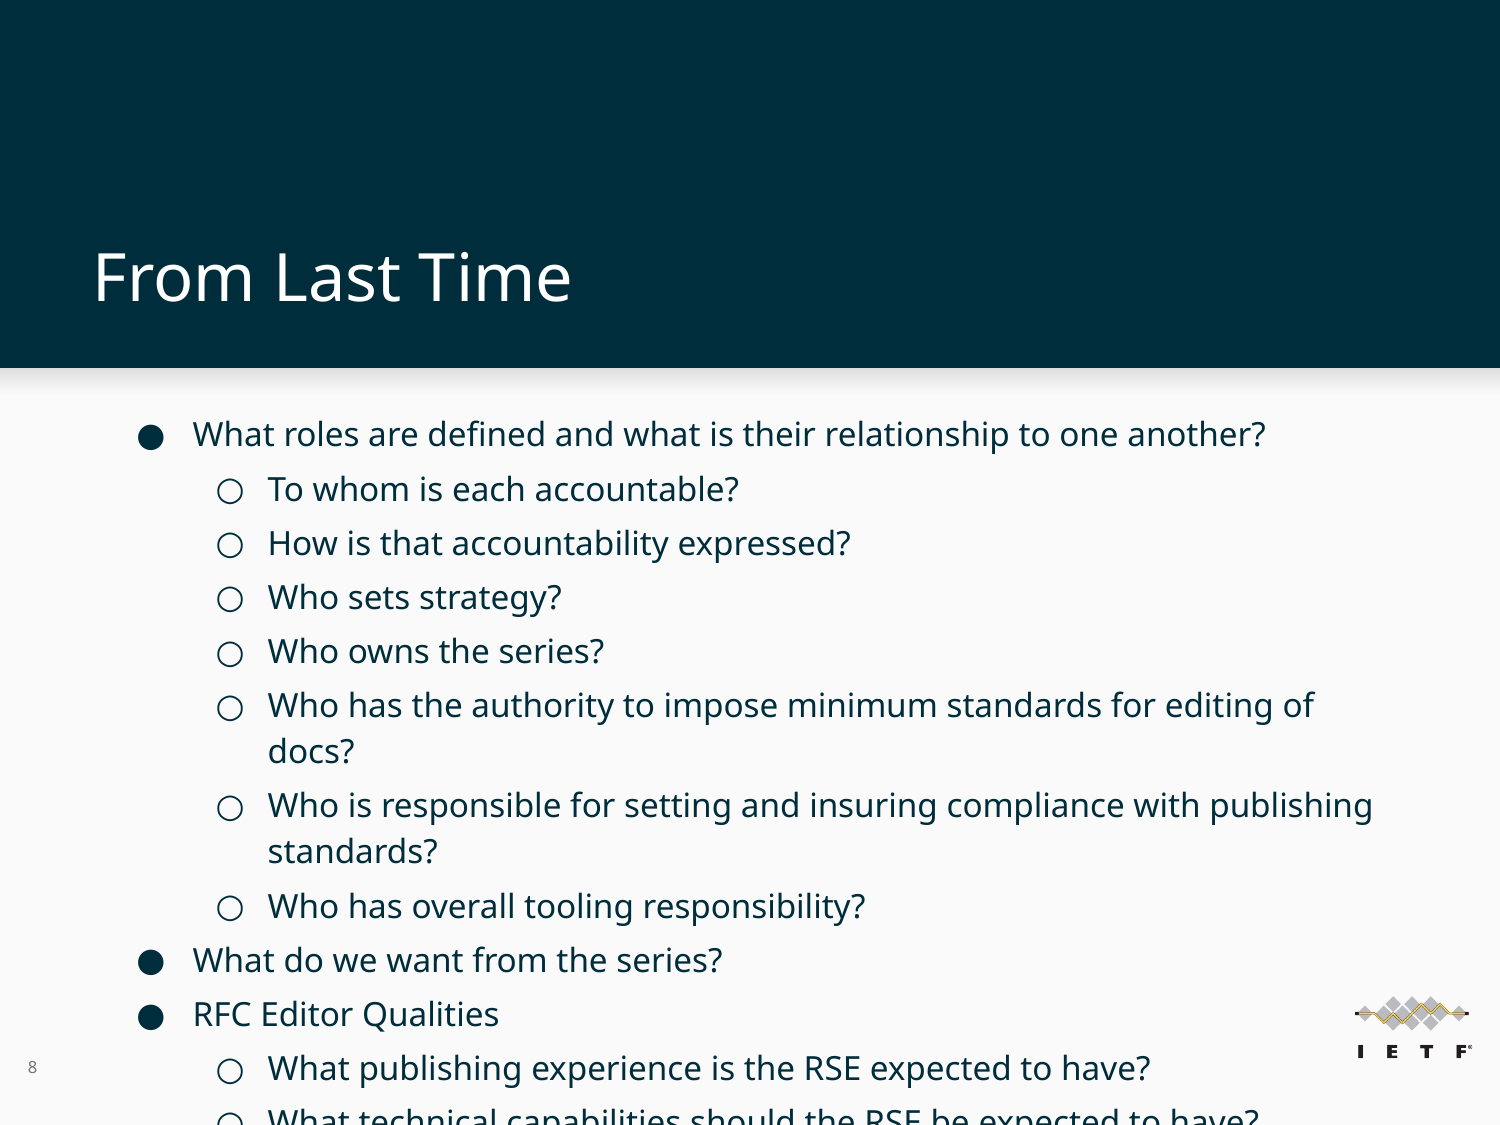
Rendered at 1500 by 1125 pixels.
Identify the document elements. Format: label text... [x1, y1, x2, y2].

title From Last Time [77, 161, 1427, 330]
slide_number 8 [12, 1025, 103, 1112]
picture [1345, 988, 1482, 1066]
list What roles are defined and what is their relationship to one another? To whom is each accountable? How is that accountability expressed? Who sets strategy? Who owns the series? Who has the authority to impose minimum standards for editing of docs? Who is responsible for setting and insuring compliance with publishing standards? Who has overall tooling responsibility? What do we want from the series? RFC Editor Qualities What publishing experience is the RSE expected to have? What technical capabilities should the RSE be expected to have? Is an understanding of archival tools important for the RSE role? [102, 392, 1427, 986]
